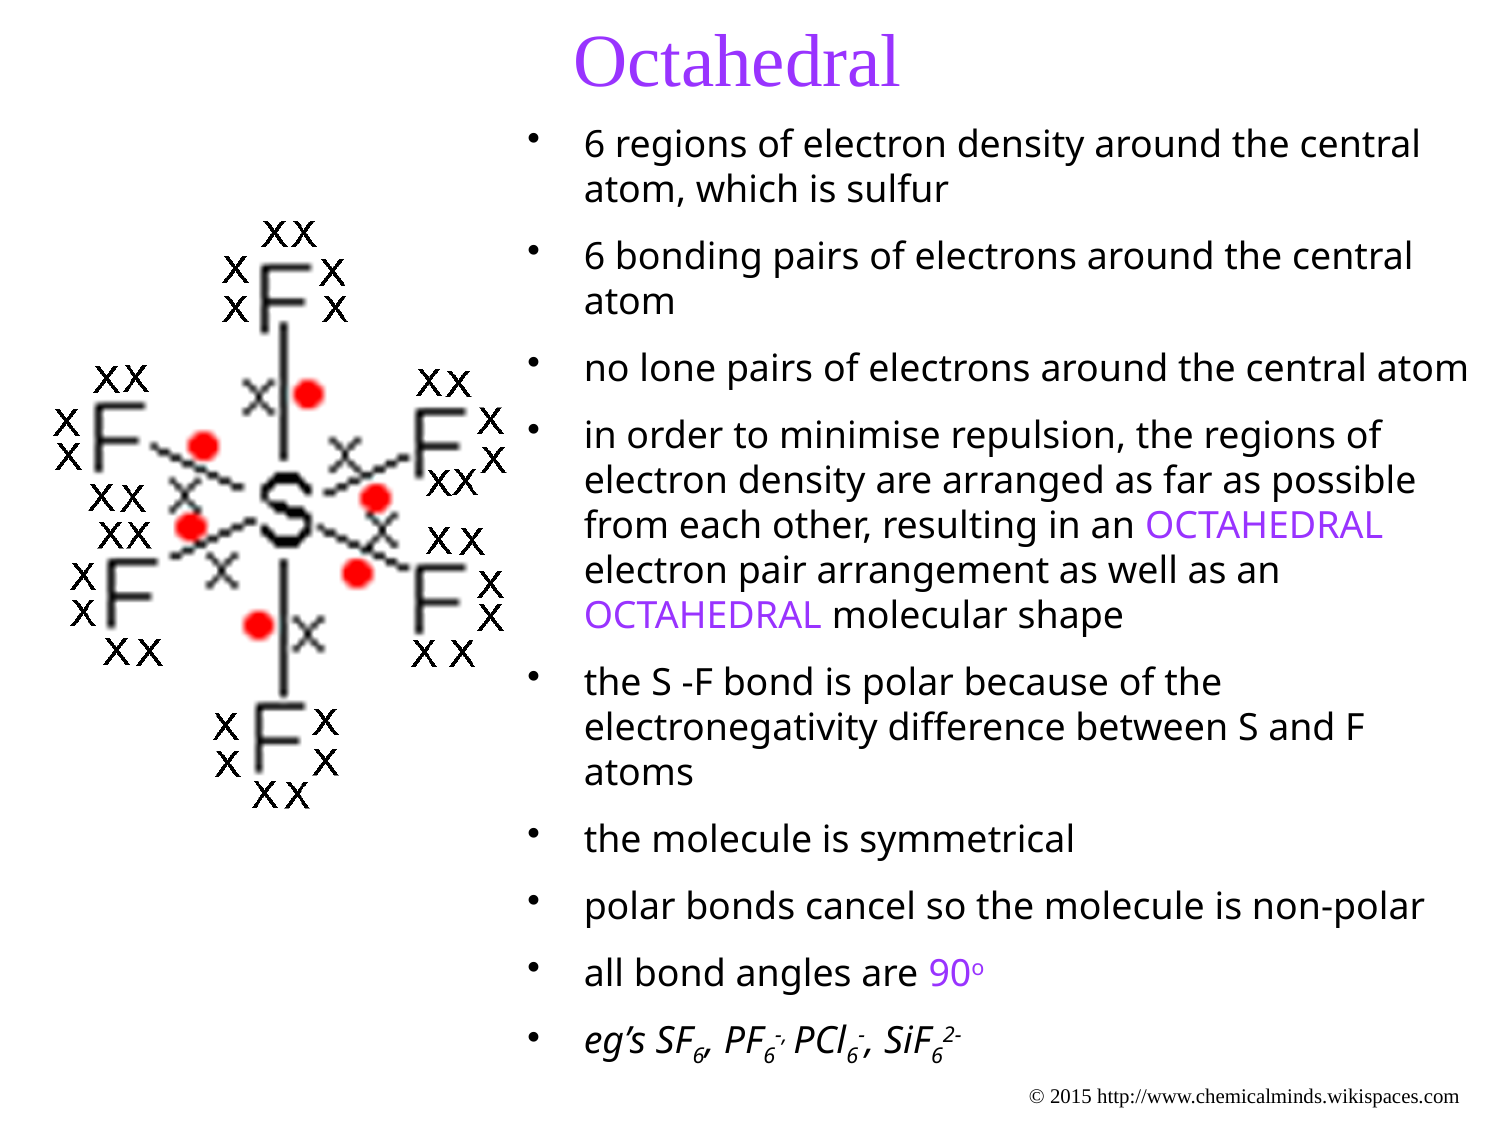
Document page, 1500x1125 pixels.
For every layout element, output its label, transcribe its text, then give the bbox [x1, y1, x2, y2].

title Octahedral [99, 0, 1376, 151]
list 6 regions of electron density around the central atom, which is sulfur 6 bonding pairs of electrons around the central atom no lone pairs of electrons around the central atom in order to minimise repulsion, the regions of electron density are arranged as far as possible from each other, resulting in an OCTAHEDRAL electron pair arrangement as well as an OCTAHEDRAL molecular shape the S -F bond is polar because of the electronegativity difference between S and F atoms the molecule is symmetrical polar bonds cancel so the molecule is non-polar all bond angles are 90o eg’s SF6, PF6-, PCl6-, SiF62- [512, 112, 1500, 1063]
footer © 2015 http://www.chemicalminds.wikispaces.com [762, 1074, 1476, 1125]
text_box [3, 212, 601, 830]
